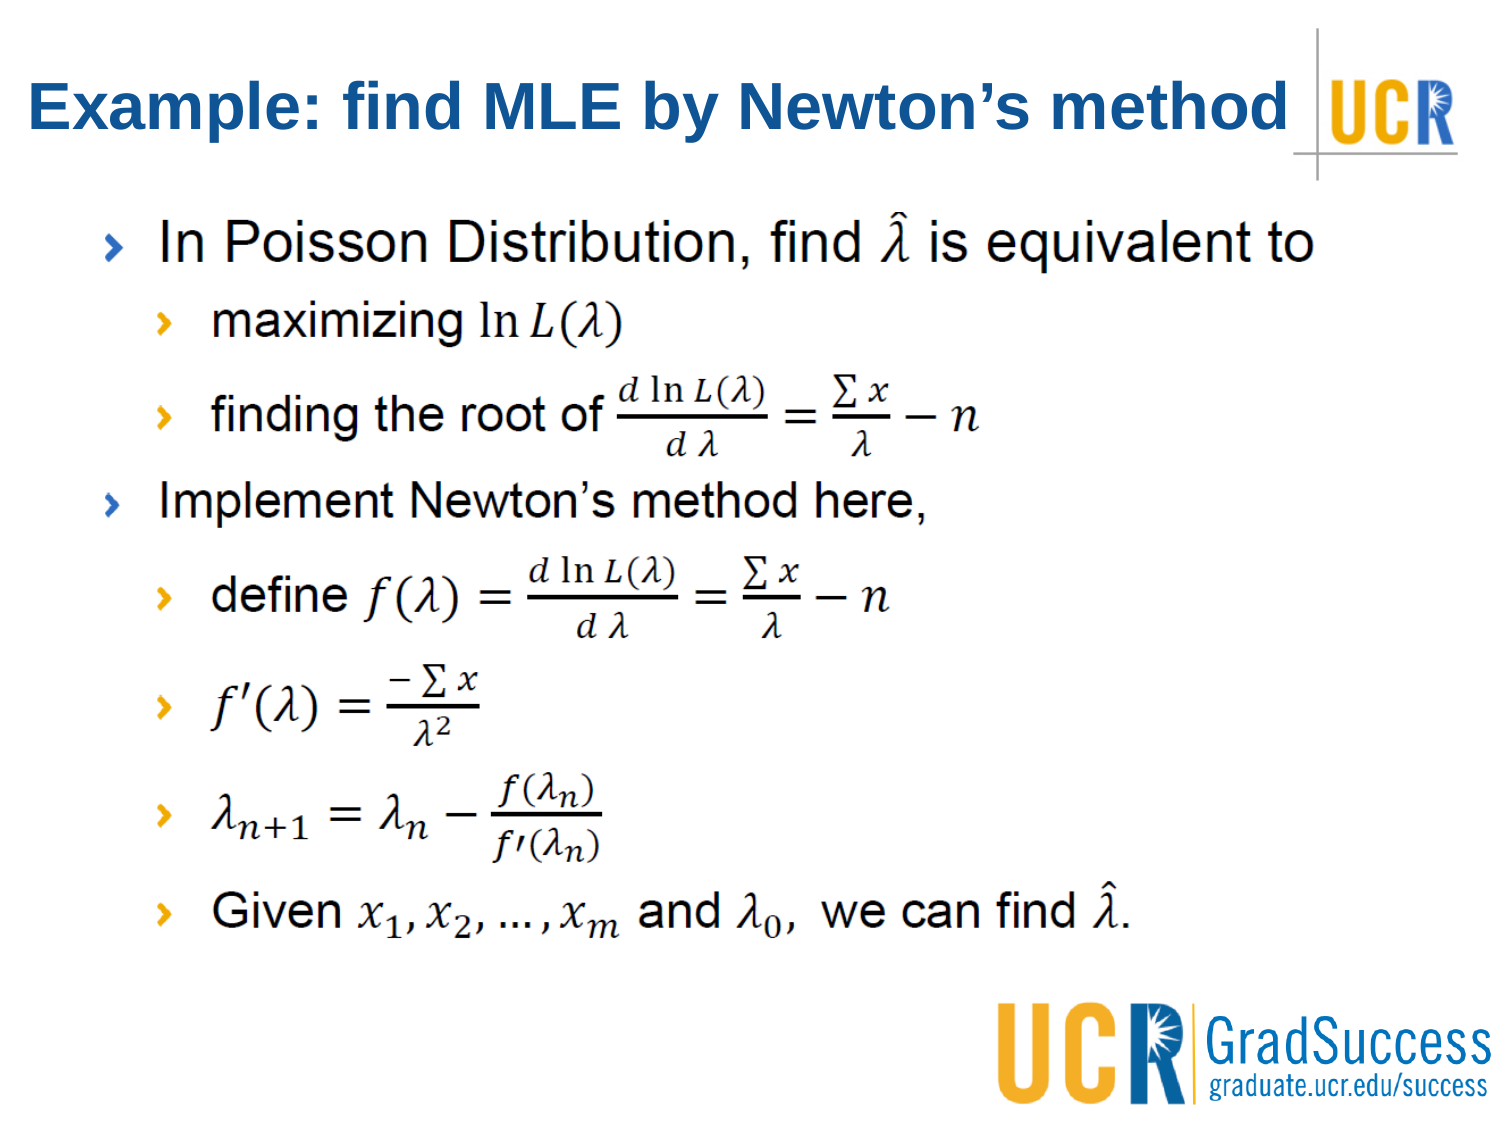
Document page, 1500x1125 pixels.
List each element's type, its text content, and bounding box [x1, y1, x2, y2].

title Example: find MLE by Newton’s method [12, 24, 1325, 150]
picture [87, 212, 1326, 946]
picture [1282, 0, 1500, 196]
